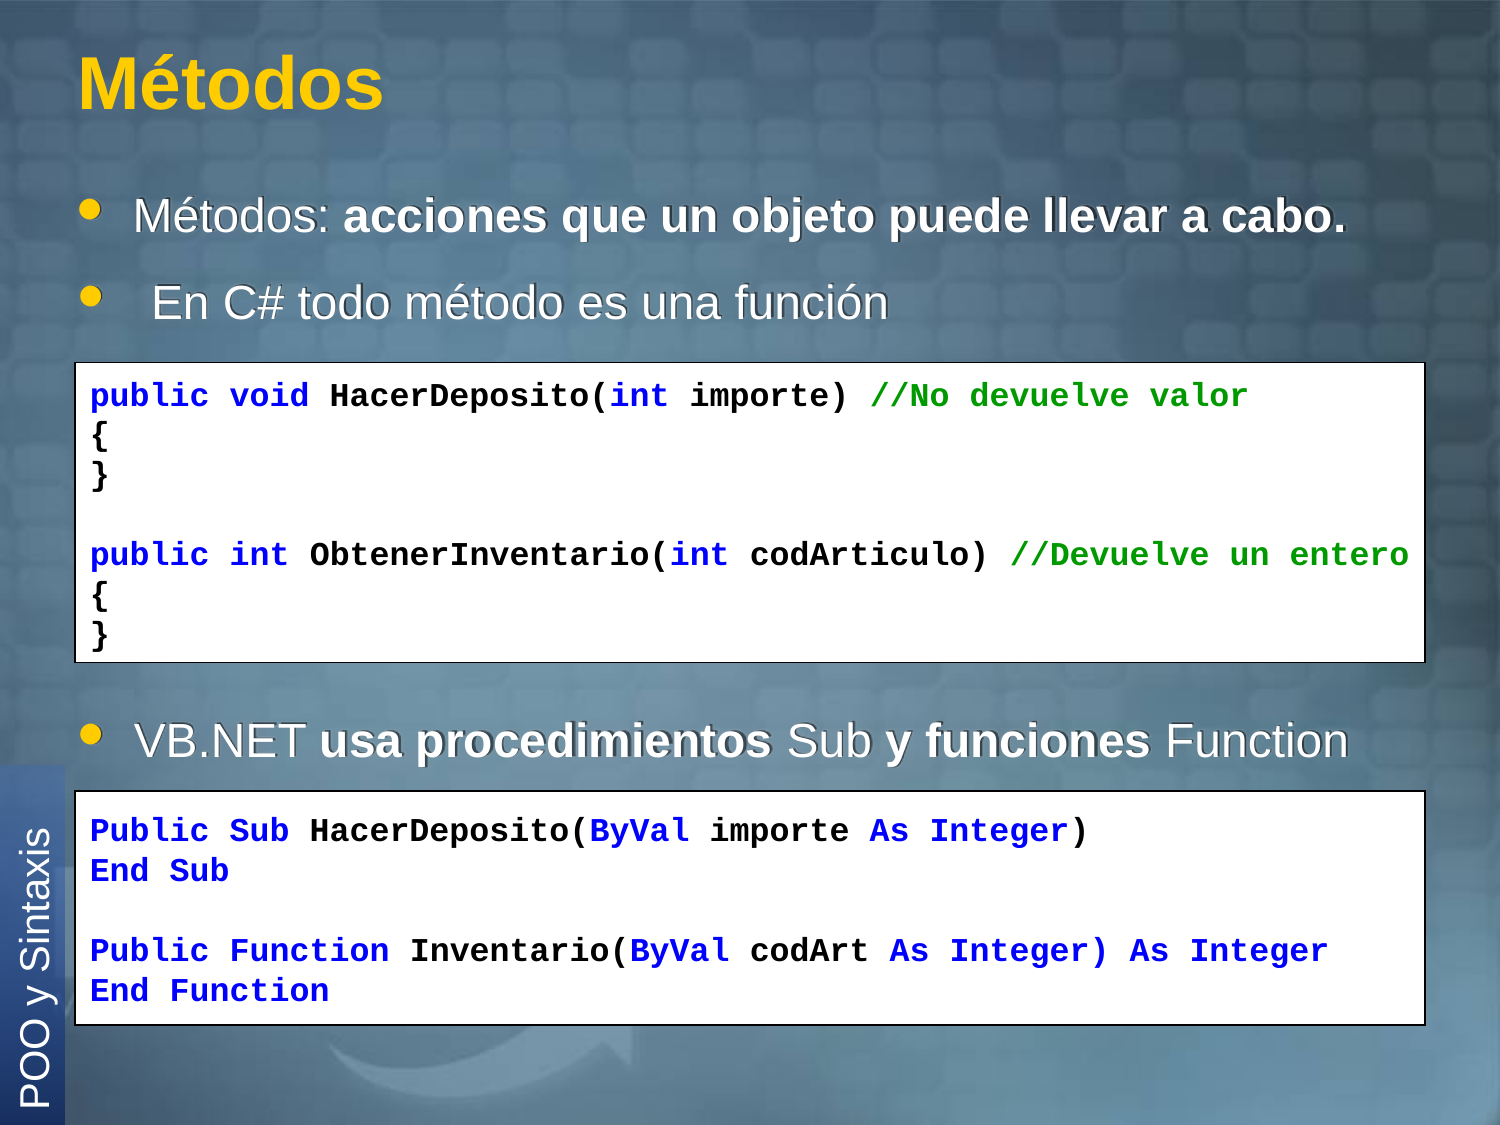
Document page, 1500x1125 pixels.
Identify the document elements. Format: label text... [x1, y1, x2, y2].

title Métodos [62, 37, 1469, 134]
text_box public void HacerDeposito(int importe) //No devuelve valor { } public int ObtenerInventario(int codArticulo) //Devuelve un entero { } [74, 362, 1425, 663]
list En C# todo método es una función [62, 270, 1439, 338]
text_box Public Sub HacerDeposito(ByVal importe As Integer) End Sub Public Function Inventario(ByVal codArt As Integer) As Integer End Function [74, 791, 1425, 1025]
text_box POO y Sintaxis [0, 765, 65, 1125]
text_box Métodos: acciones que un objeto puede llevar a cabo. [61, 183, 1438, 251]
text_box VB.NET usa procedimientos Sub y funciones Function [62, 708, 1500, 776]
picture [65, 776, 1500, 1125]
picture [0, 0, 1500, 765]
